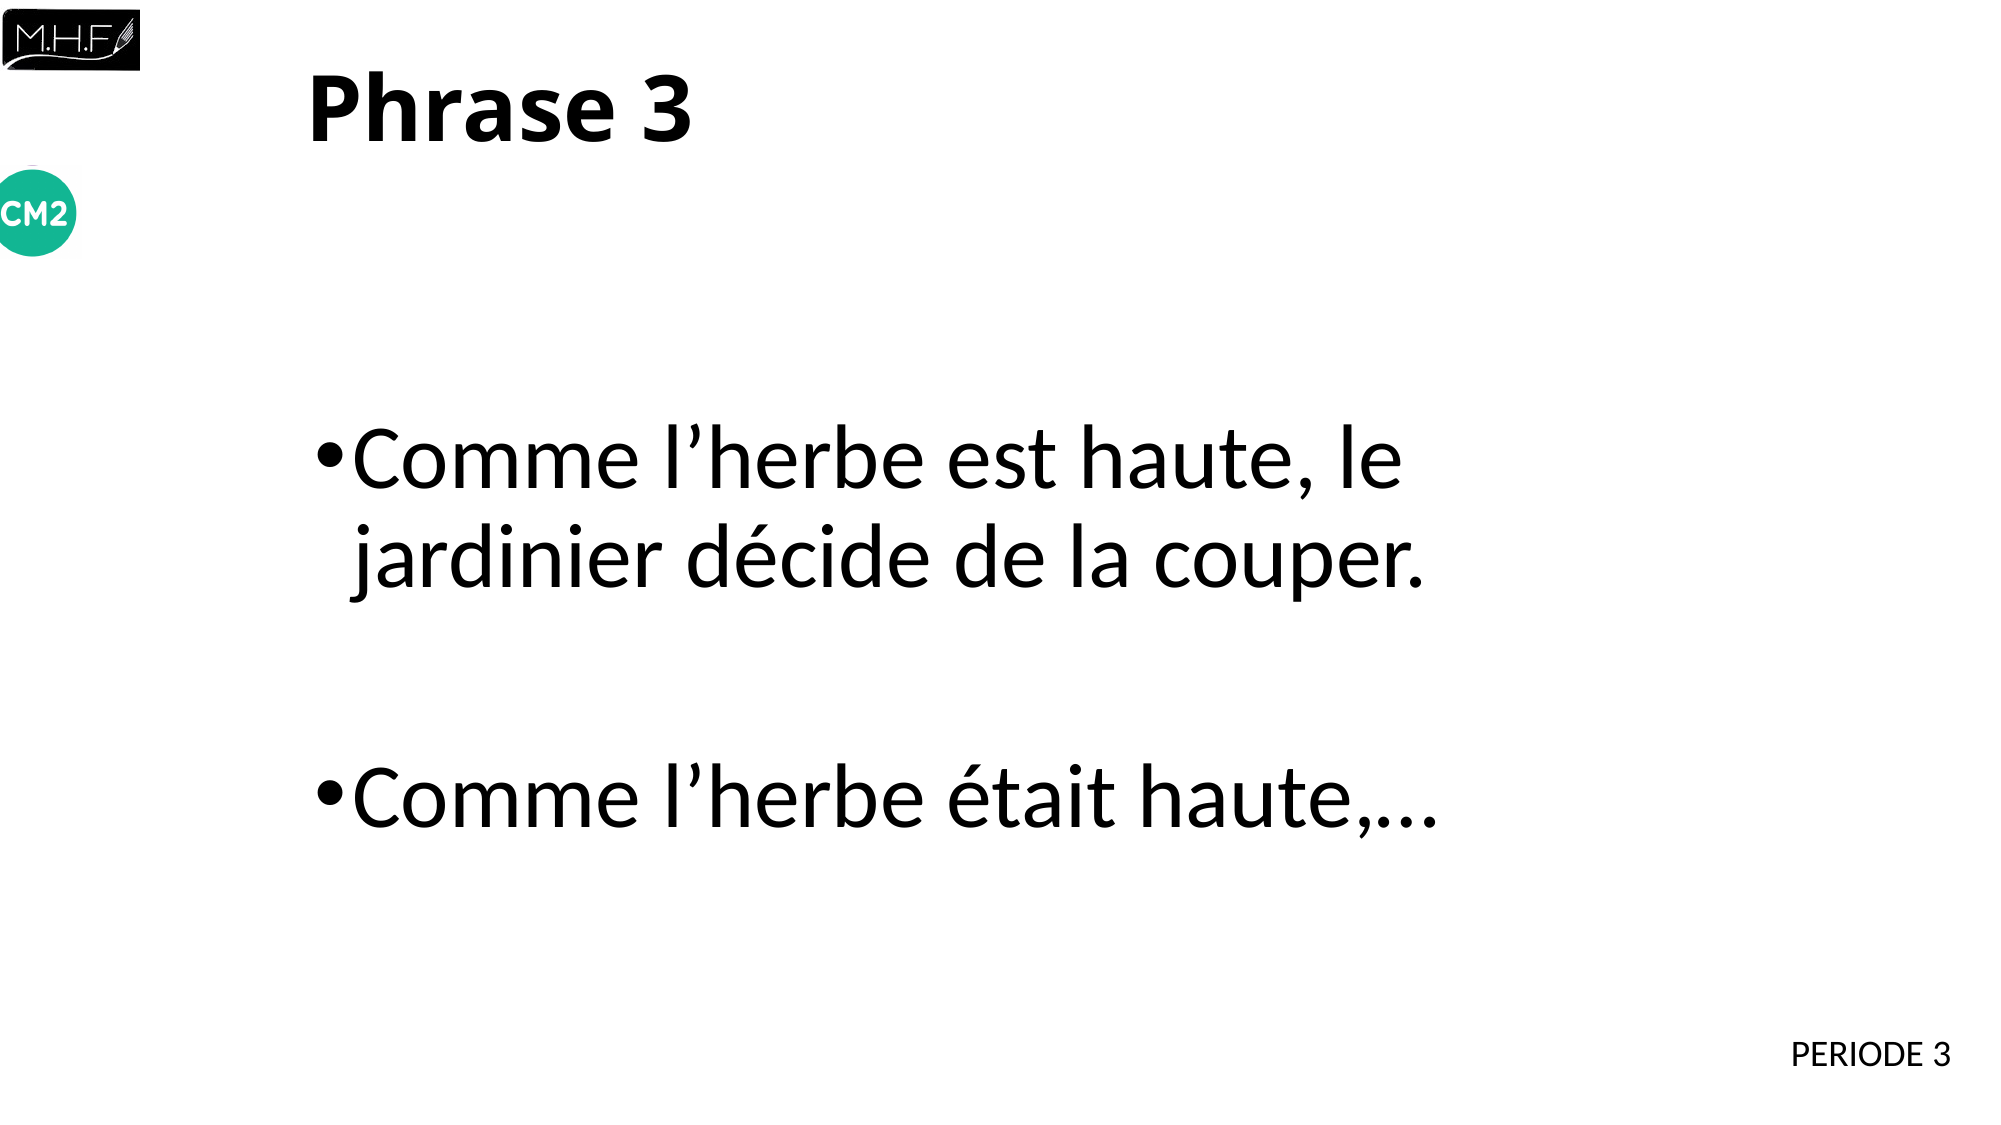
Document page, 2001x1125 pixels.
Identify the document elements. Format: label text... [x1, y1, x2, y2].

title Phrase 3 [290, 3, 1837, 221]
picture [0, 7, 140, 74]
text_box PERIODE 3 [1362, 1021, 1967, 1082]
picture [0, 165, 82, 259]
list Comme l’herbe est haute, le jardinier décide de la couper. Comme l’herbe était haute,… [299, 401, 1710, 957]
